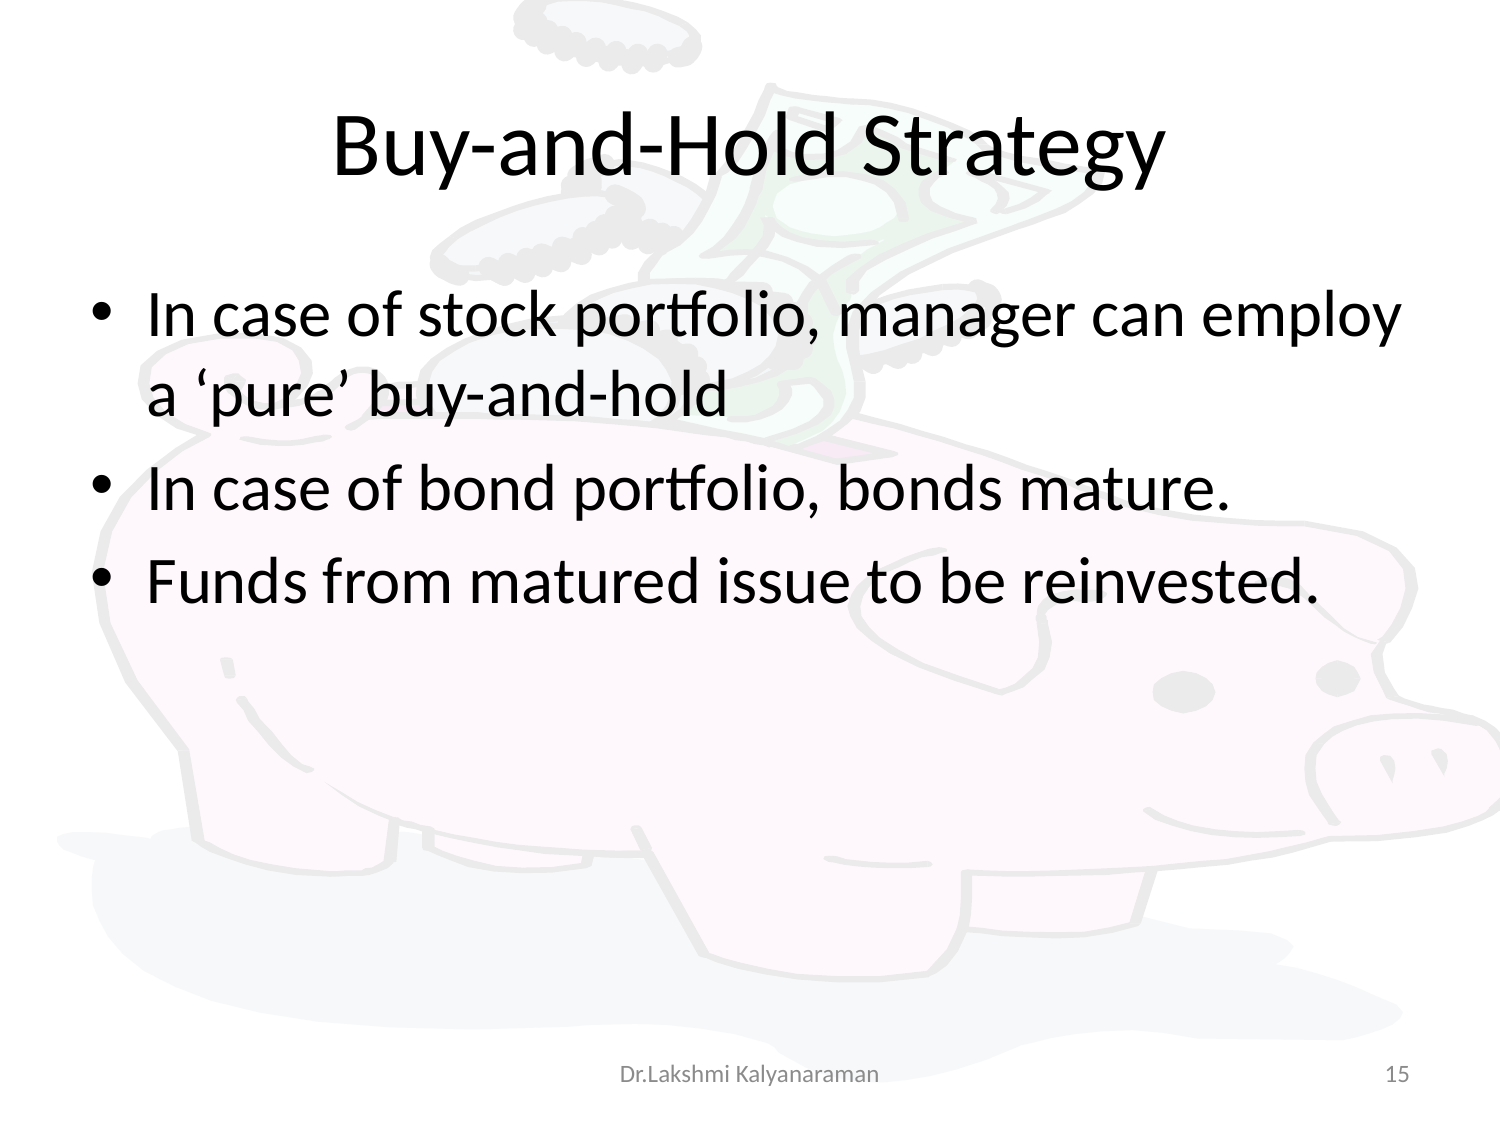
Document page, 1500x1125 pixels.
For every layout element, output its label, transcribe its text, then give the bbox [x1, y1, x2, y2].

footer Dr.Lakshmi Kalyanaraman [512, 1042, 988, 1103]
title Buy-and-Hold Strategy [75, 45, 1425, 233]
list In case of stock portfolio, manager can employ a ‘pure’ buy-and-hold In case of bond portfolio, bonds mature. Funds from matured issue to be reinvested. [75, 262, 1425, 1005]
slide_number 15 [1074, 1042, 1425, 1103]
